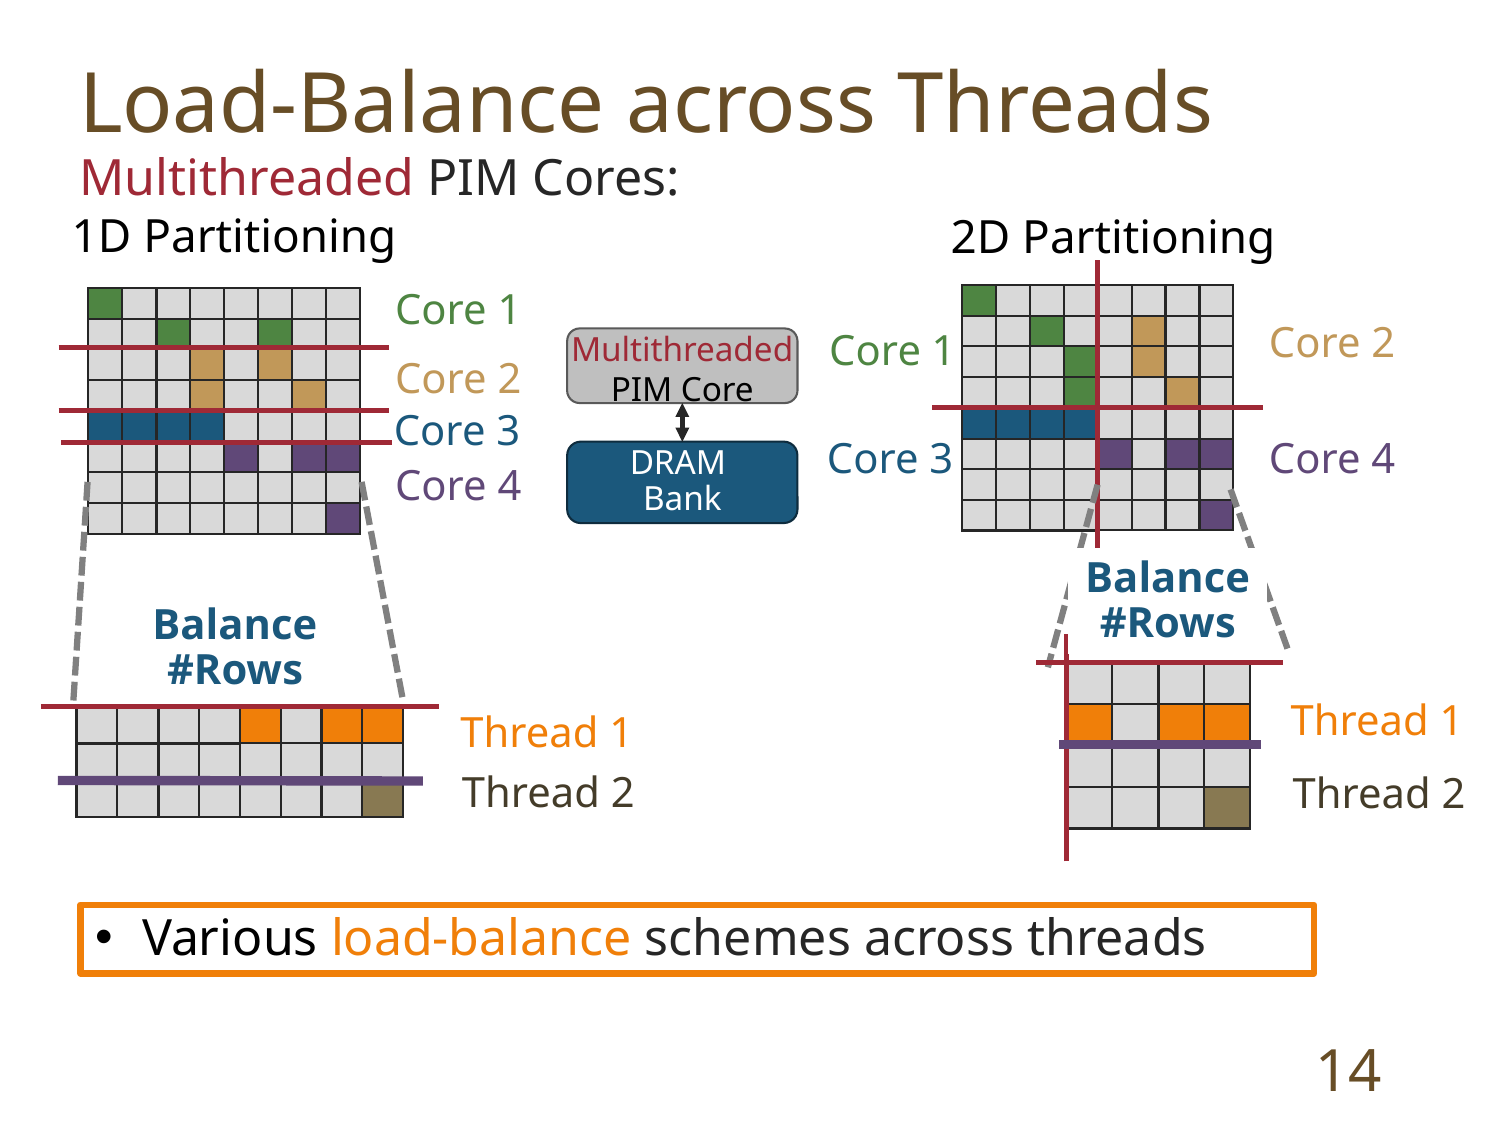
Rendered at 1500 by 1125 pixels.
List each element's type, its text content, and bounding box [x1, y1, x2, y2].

text_box 2D Partitioning [935, 206, 1291, 259]
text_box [73, 481, 88, 703]
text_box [40, 703, 667, 837]
list Multithreaded PIM Cores: [64, 138, 1430, 1007]
text_box Balance #Rows [135, 596, 335, 702]
text_box Balance #Rows [1098, 561, 1230, 634]
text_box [567, 328, 798, 524]
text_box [58, 280, 535, 534]
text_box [361, 481, 404, 702]
text_box Load-Balance across Threads [64, 36, 1430, 138]
text_box Various load-balance schemes across threads [80, 904, 1314, 974]
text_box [1047, 484, 1098, 634]
slide_number 14 [1059, 1042, 1397, 1103]
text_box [1036, 634, 1478, 862]
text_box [813, 259, 1409, 561]
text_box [1230, 489, 1289, 634]
text_box 1D Partitioning [56, 205, 412, 270]
